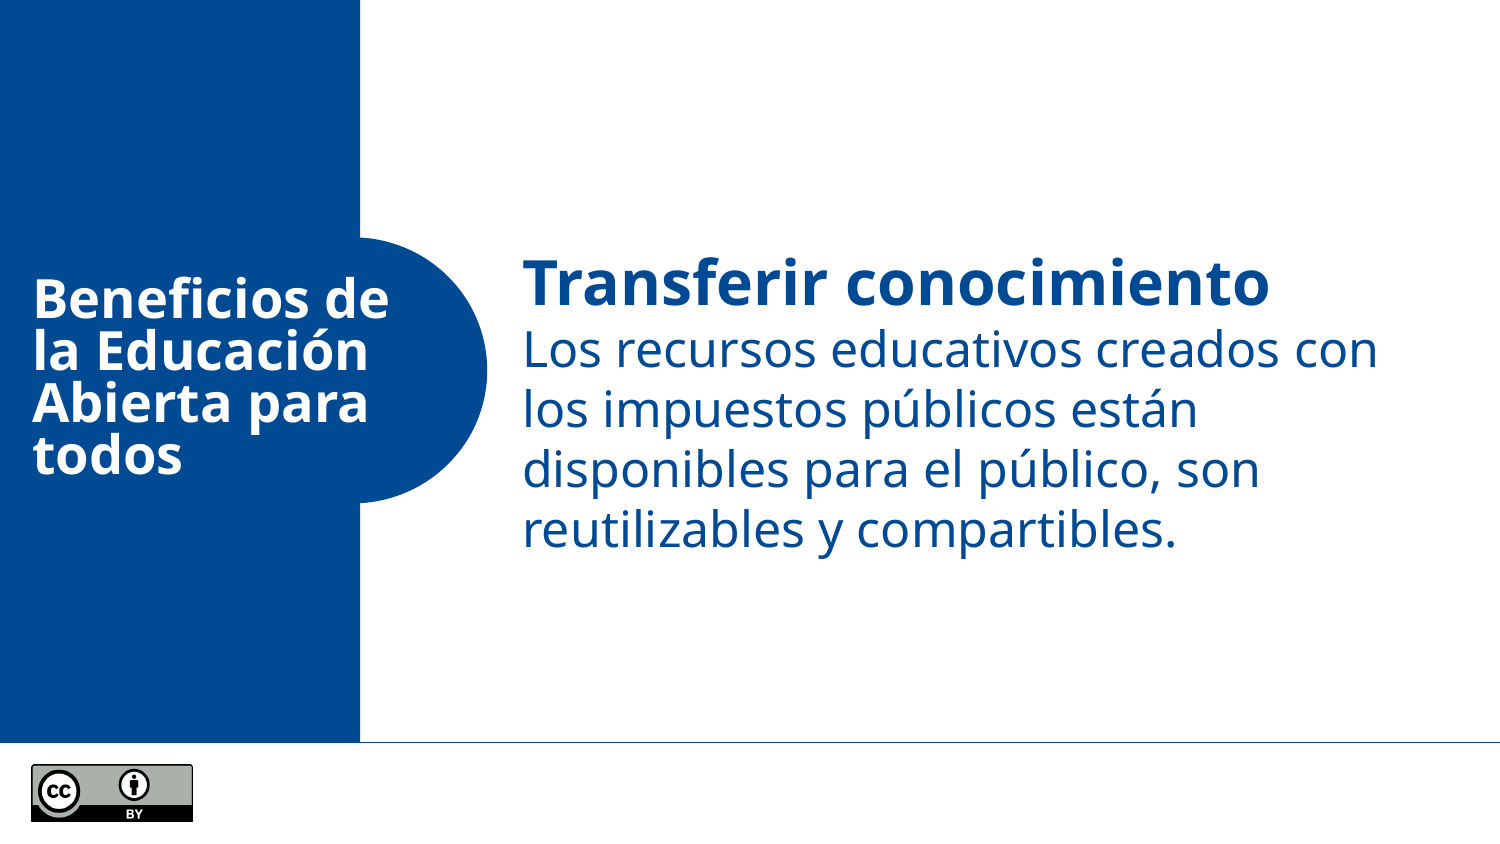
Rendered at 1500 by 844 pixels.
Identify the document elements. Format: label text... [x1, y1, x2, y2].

text_box [275, 237, 488, 486]
text_box [322, 500, 383, 504]
text_box [0, 0, 361, 742]
text_box Transferir conocimiento Los recursos educativos creados con los impuestos públicos están disponibles para el público, son reutilizables y compartibles. [507, 227, 1418, 635]
text_box [0, 750, 1500, 844]
text_box Beneficios de la Educación Abierta para todos [17, 261, 420, 500]
picture [31, 764, 193, 822]
